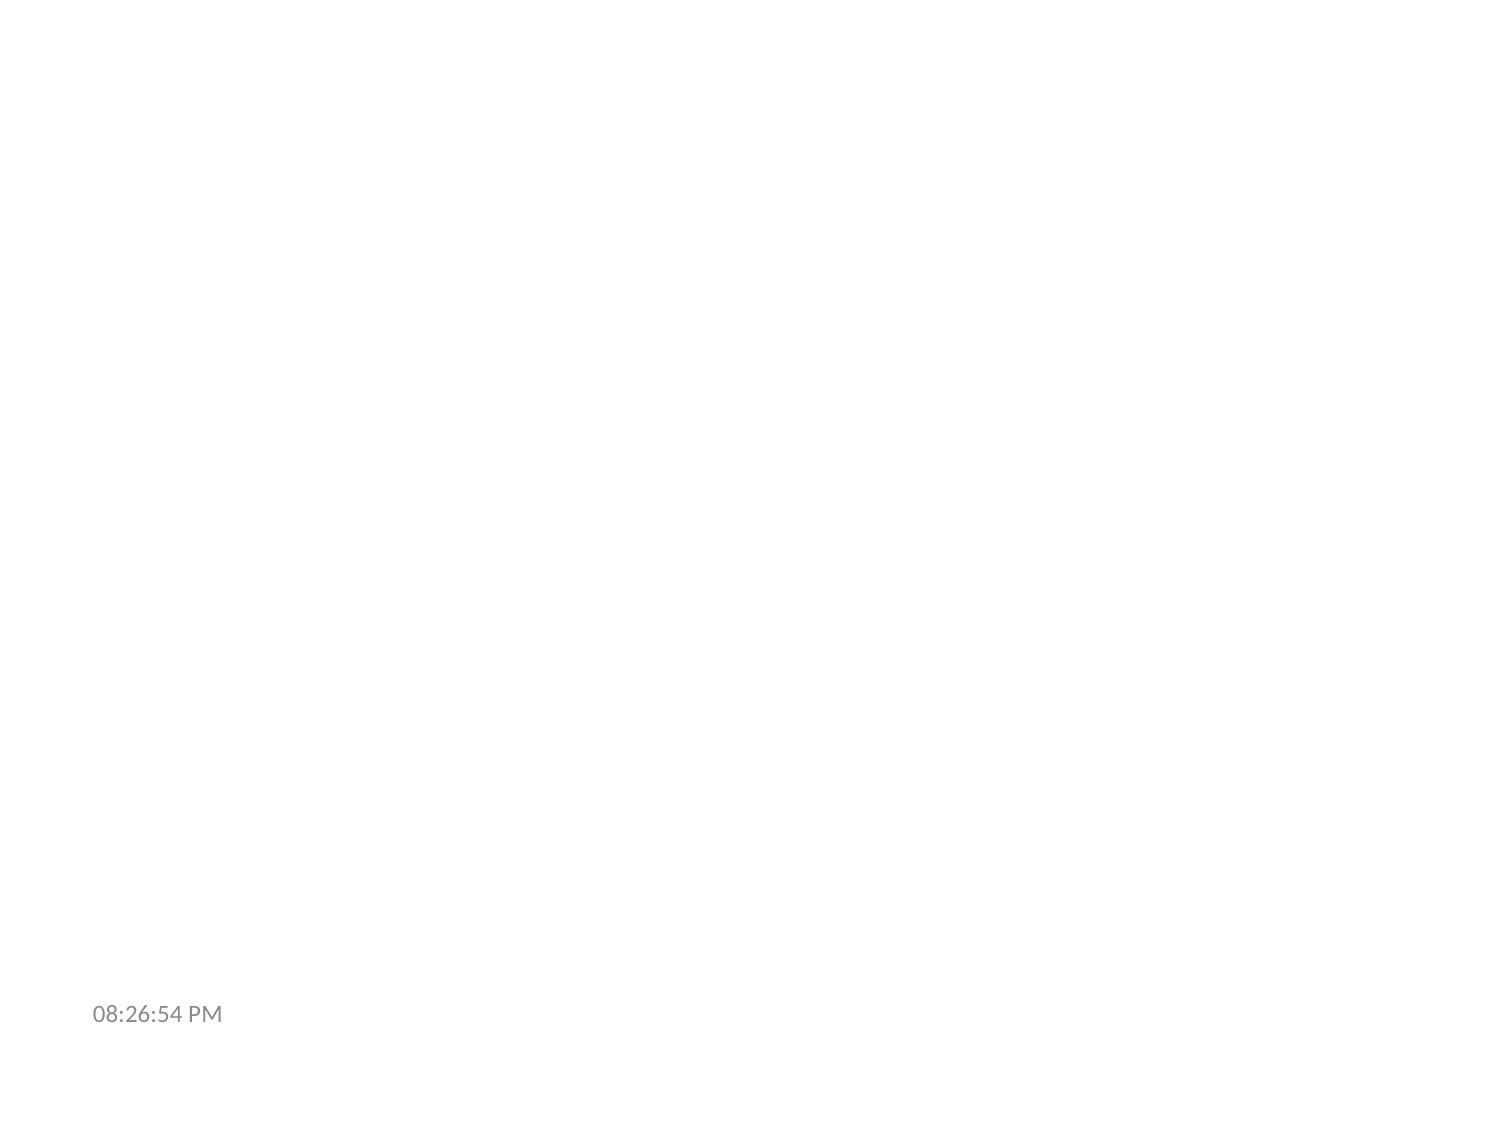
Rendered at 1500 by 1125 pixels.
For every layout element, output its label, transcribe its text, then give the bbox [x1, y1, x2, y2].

text_box 3:35:09 PM [77, 982, 428, 1043]
